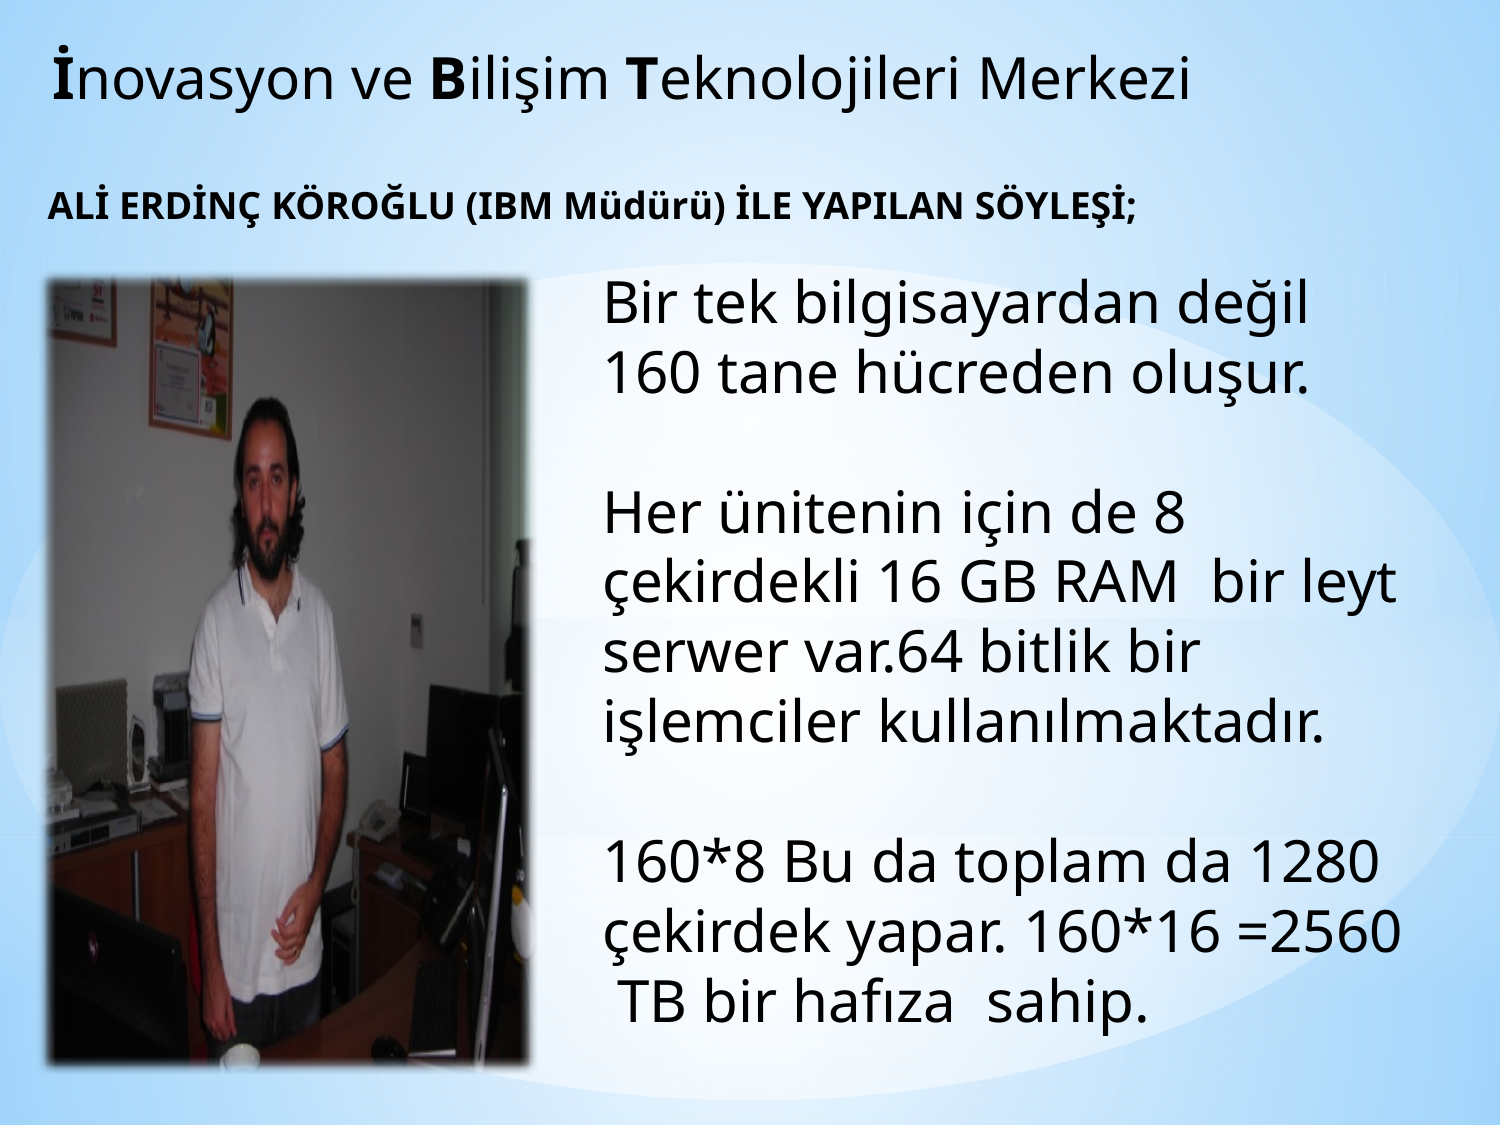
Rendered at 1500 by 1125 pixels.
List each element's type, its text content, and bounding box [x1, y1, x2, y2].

text_box ALİ ERDİNÇ KÖROĞLU (IBM Müdürü) İLE YAPILAN SÖYLEŞİ; [32, 174, 1213, 235]
text_box İnovasyon ve Bilişim Teknolojileri Merkezi [37, 34, 1388, 120]
picture [37, 269, 538, 1076]
text_box Bir tek bilgisayardan değil 160 tane hücreden oluşur. Her ünitenin için de 8 çekirdekli 16 GB RAM bir leyt serwer var.64 bitlik bir işlemciler kullanılmaktadır. 160*8 Bu da toplam da 1280 çekirdek yapar. 160*16 =2560 TB bir hafıza sahip. [587, 257, 1425, 1042]
